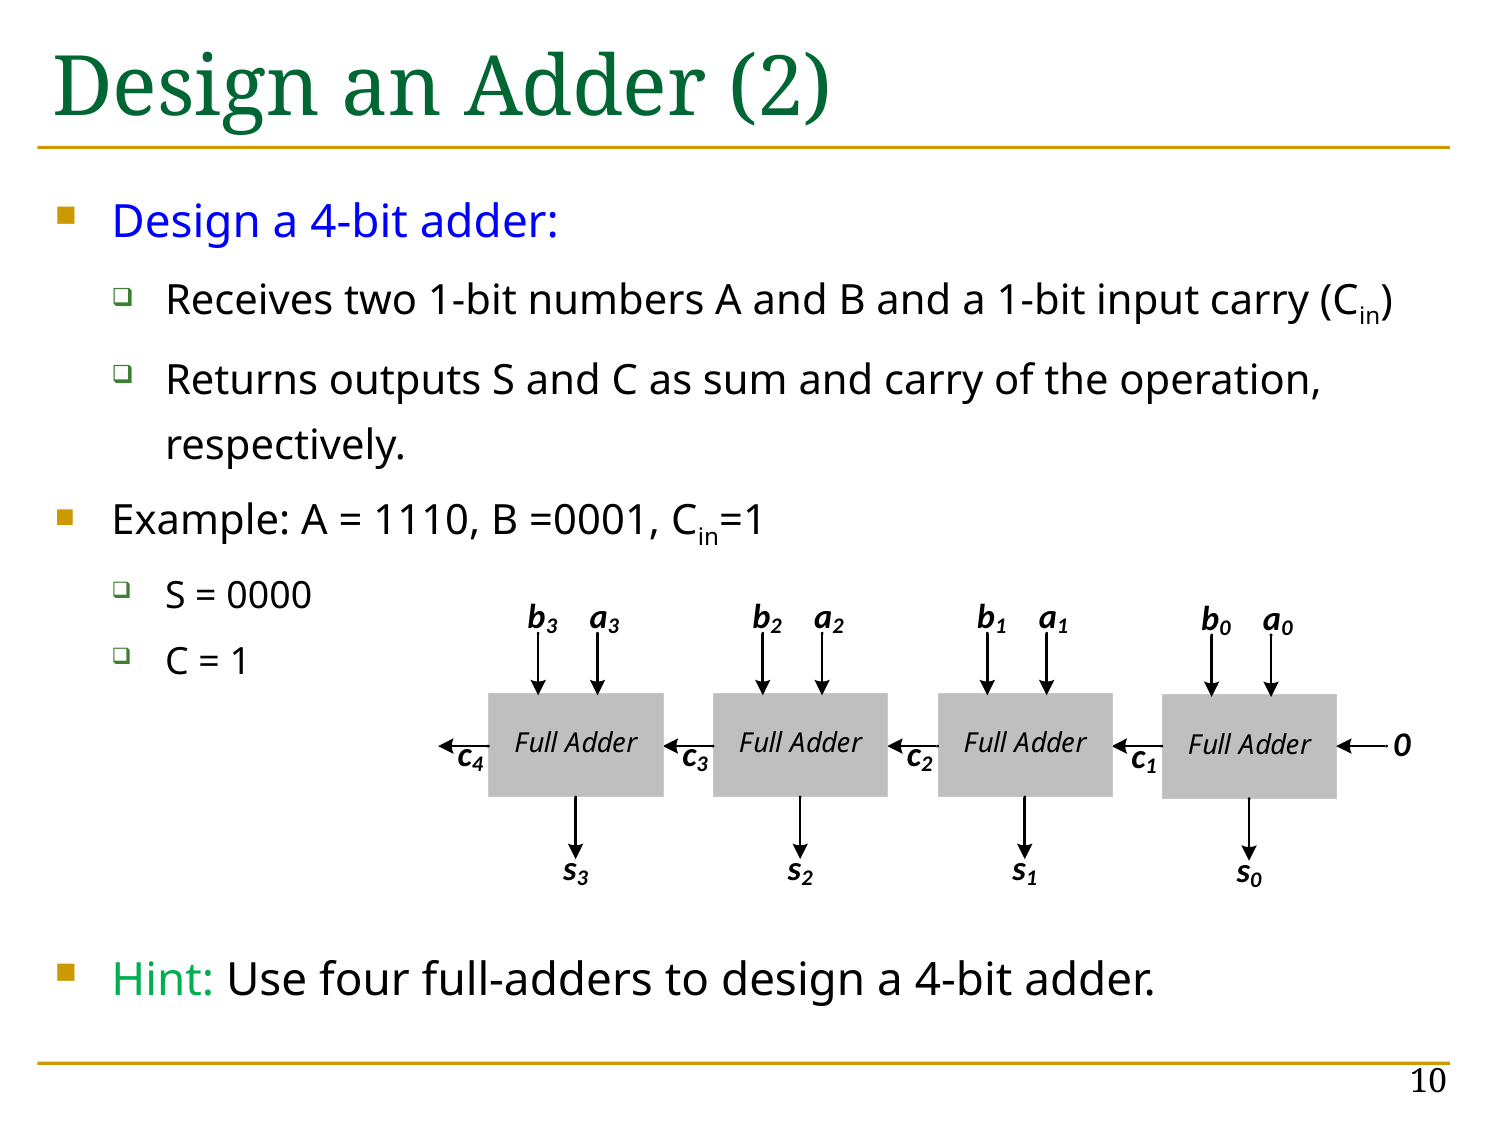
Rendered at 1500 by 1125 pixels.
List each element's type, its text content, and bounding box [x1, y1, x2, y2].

slide_number 10 [1111, 1036, 1462, 1112]
list Design a 4-bit adder: Receives two 1-bit numbers A and B and a 1-bit input carry (Cin) Returns outputs S and C as sum and carry of the operation, respectively. Example: A = 1110, B =0001, Cin=1 S = 0000 C = 1 Hint: Use four full-adders to design a 4-bit adder. [40, 168, 1448, 1012]
picture [437, 586, 1428, 910]
title Design an Adder (2) [37, 24, 1450, 200]
